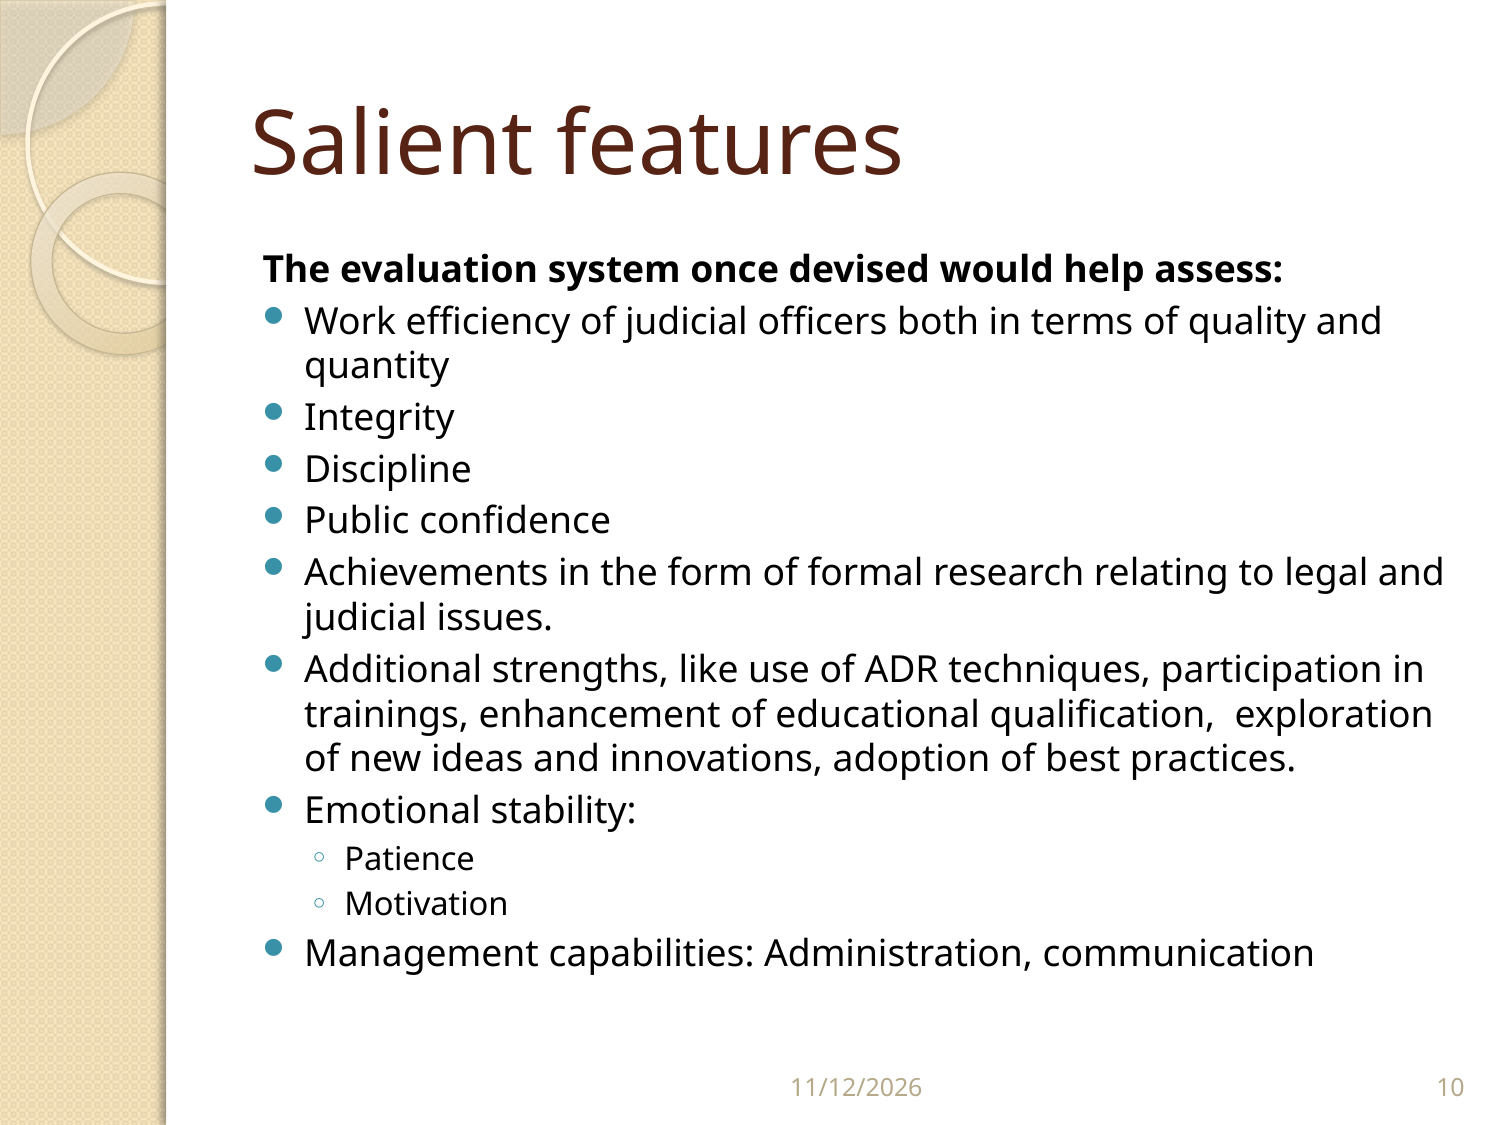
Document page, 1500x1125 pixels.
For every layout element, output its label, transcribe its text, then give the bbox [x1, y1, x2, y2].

title Salient features [235, 45, 1466, 233]
list The evaluation system once devised would help assess: Work efficiency of judicial officers both in terms of quality and quantity Integrity Discipline Public confidence Achievements in the form of formal research relating to legal and judicial issues. Additional strengths, like use of ADR techniques, participation in trainings, enhancement of educational qualification, exploration of new ideas and innovations, adoption of best practices. Emotional stability: Patience Motivation Management capabilities: Administration, communication [235, 237, 1466, 1026]
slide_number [587, 1034, 938, 1113]
slide_number 10 [1413, 1034, 1488, 1113]
